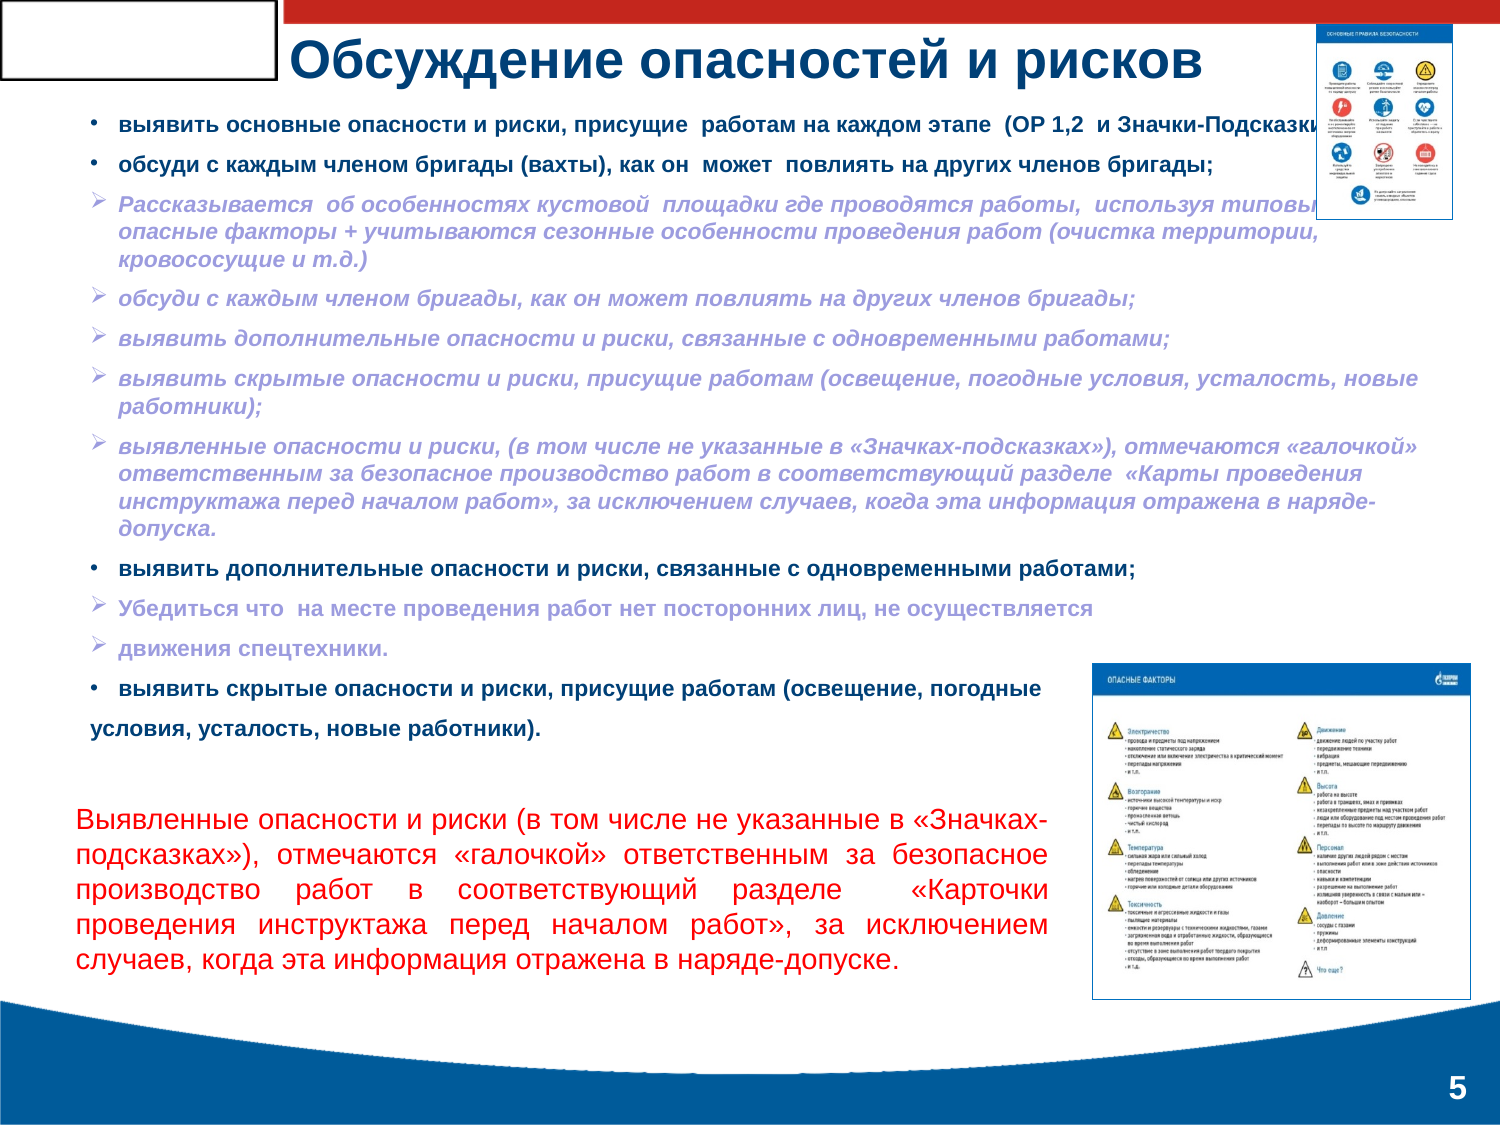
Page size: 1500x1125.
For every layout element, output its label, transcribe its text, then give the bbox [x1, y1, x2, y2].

text_box Обсуждение опасностей и рисков [289, 19, 1453, 91]
text_box выявить основные опасности и риски, присущие работам на каждом этапе (ОР 1,2 и Значки-Подсказки); обсуди с каждым членом бригады (вахты), как он может повлиять на других членов бригады; Рассказывается об особенностях кустовой площадки где проводятся работы, используя типовые опасные факторы + учитываются сезонные особенности проведения работ (очистка территории, кровососущие и т.д.) обсуди с каждым членом бригады, как он может повлиять на других членов бригады; выявить дополнительные опасности и риски, связанные с одновременными работами; выявить скрытые опасности и риски, присущие работам (освещение, погодные условия, усталость, новые работники); выявленные опасности и риски, (в том числе не указанные в «Значках-подсказках»), отмечаются «галочкой» ответственным за безопасное производство работ в соответствующий разделе «Карты проведения инструктажа перед началом работ», за исключением случаев, когда эта информация отражена в наряде-допуска. выявить дополнительные опасности и риски, связанные с одновременными работами; Убедиться что на месте проведения работ нет посторонних лиц, не осуществляется движения спецтехники. выявить скрытые опасности и риски, присущие работам (освещение, погодные условия, усталость, новые работники). [75, 101, 1451, 791]
picture [0, 0, 1500, 1125]
text_box Выявленные опасности и риски (в том числе не указанные в «Значках-подсказках»), отмечаются «галочкой» ответственным за безопасное производство работ в соответствующий разделе «Карточки проведения инструктажа перед началом работ», за исключением случаев, когда эта информация отражена в наряде-допуске. [75, 792, 1050, 983]
slide_number 5 [938, 1058, 1483, 1107]
